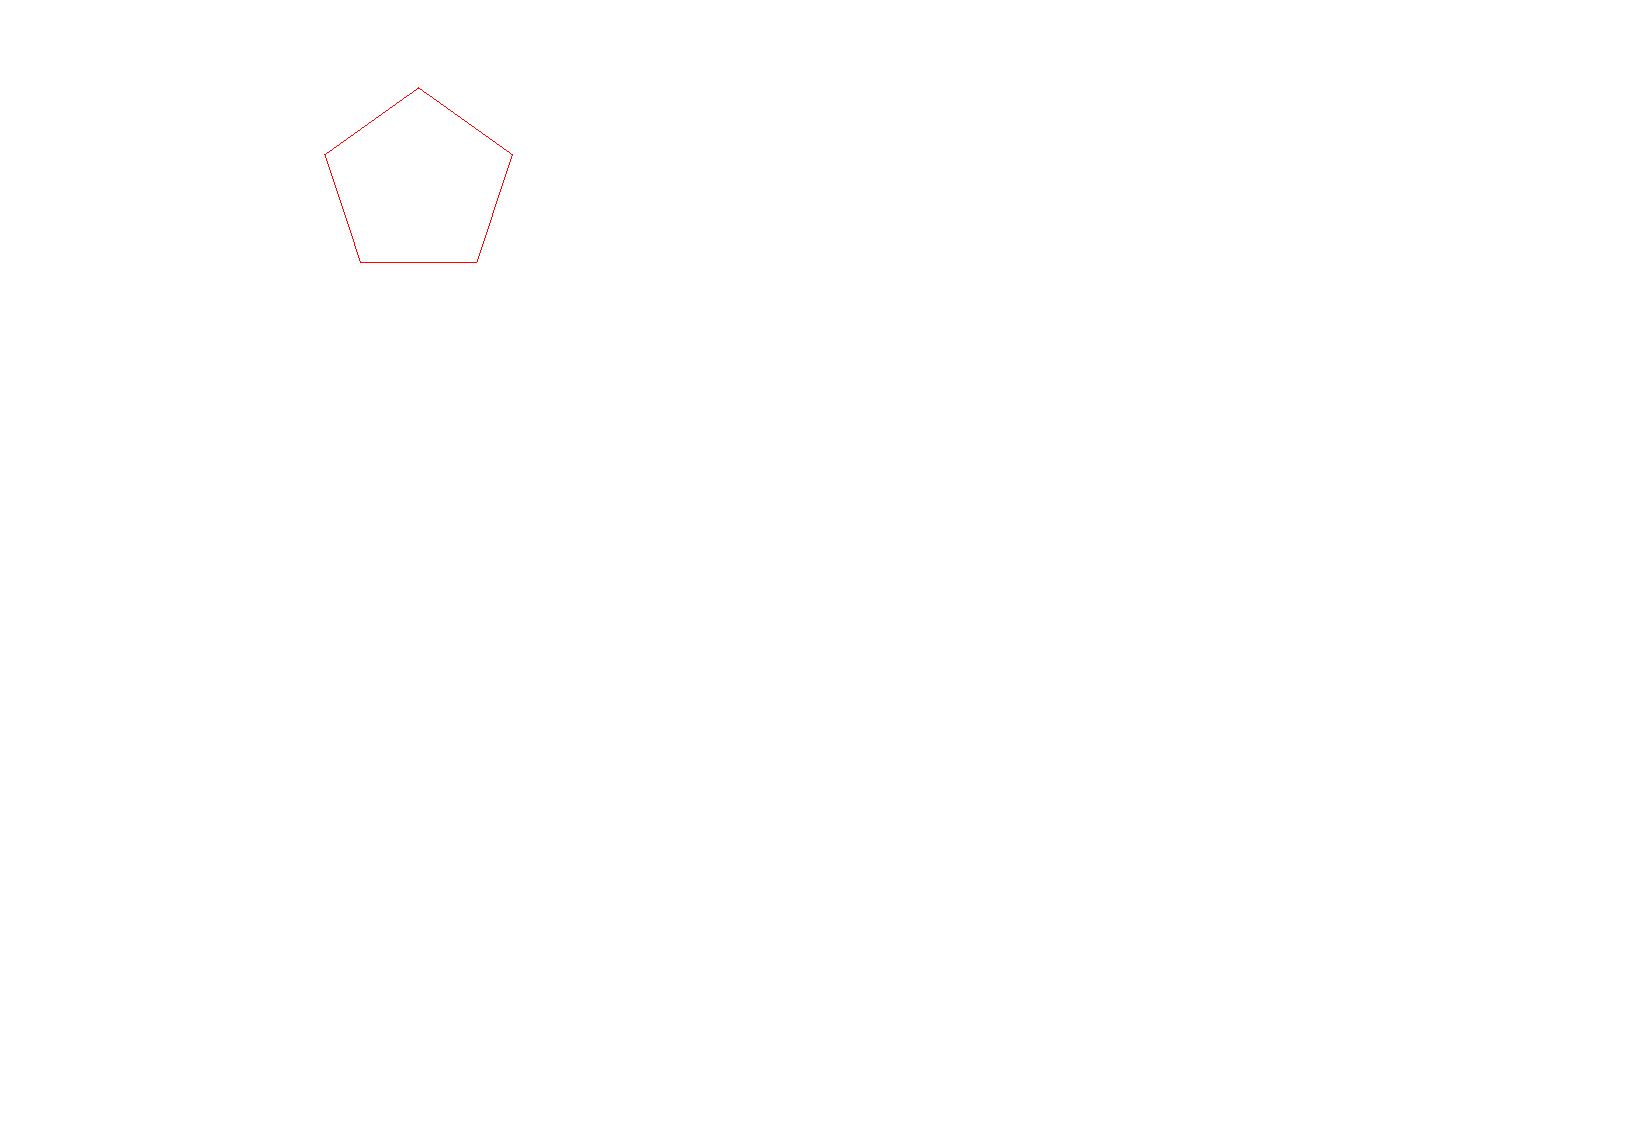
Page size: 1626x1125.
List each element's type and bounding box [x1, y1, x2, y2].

text_box [324, 87, 513, 263]
